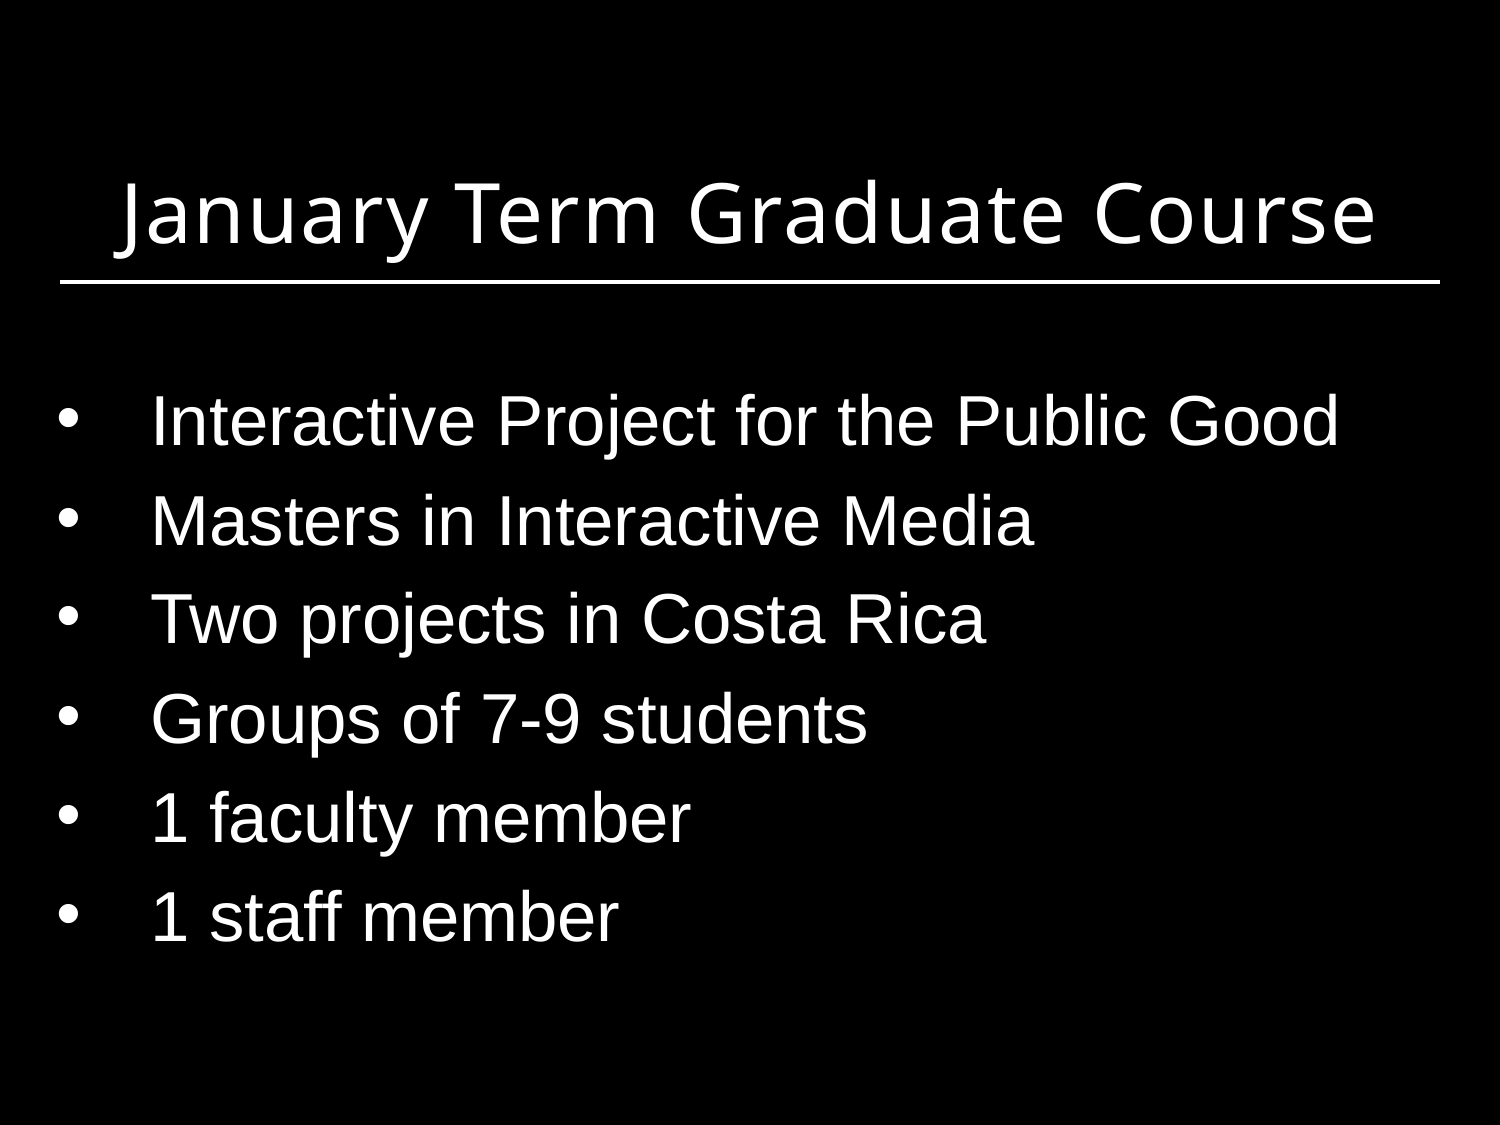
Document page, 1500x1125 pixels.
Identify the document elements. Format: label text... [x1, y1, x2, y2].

title January Term Graduate Course [41, 57, 1459, 276]
subtitle Interactive Project for the Public Good Masters in Interactive Media Two projects in Costa Rica Groups of 7-9 students 1 faculty member 1 staff member [41, 360, 1459, 1070]
